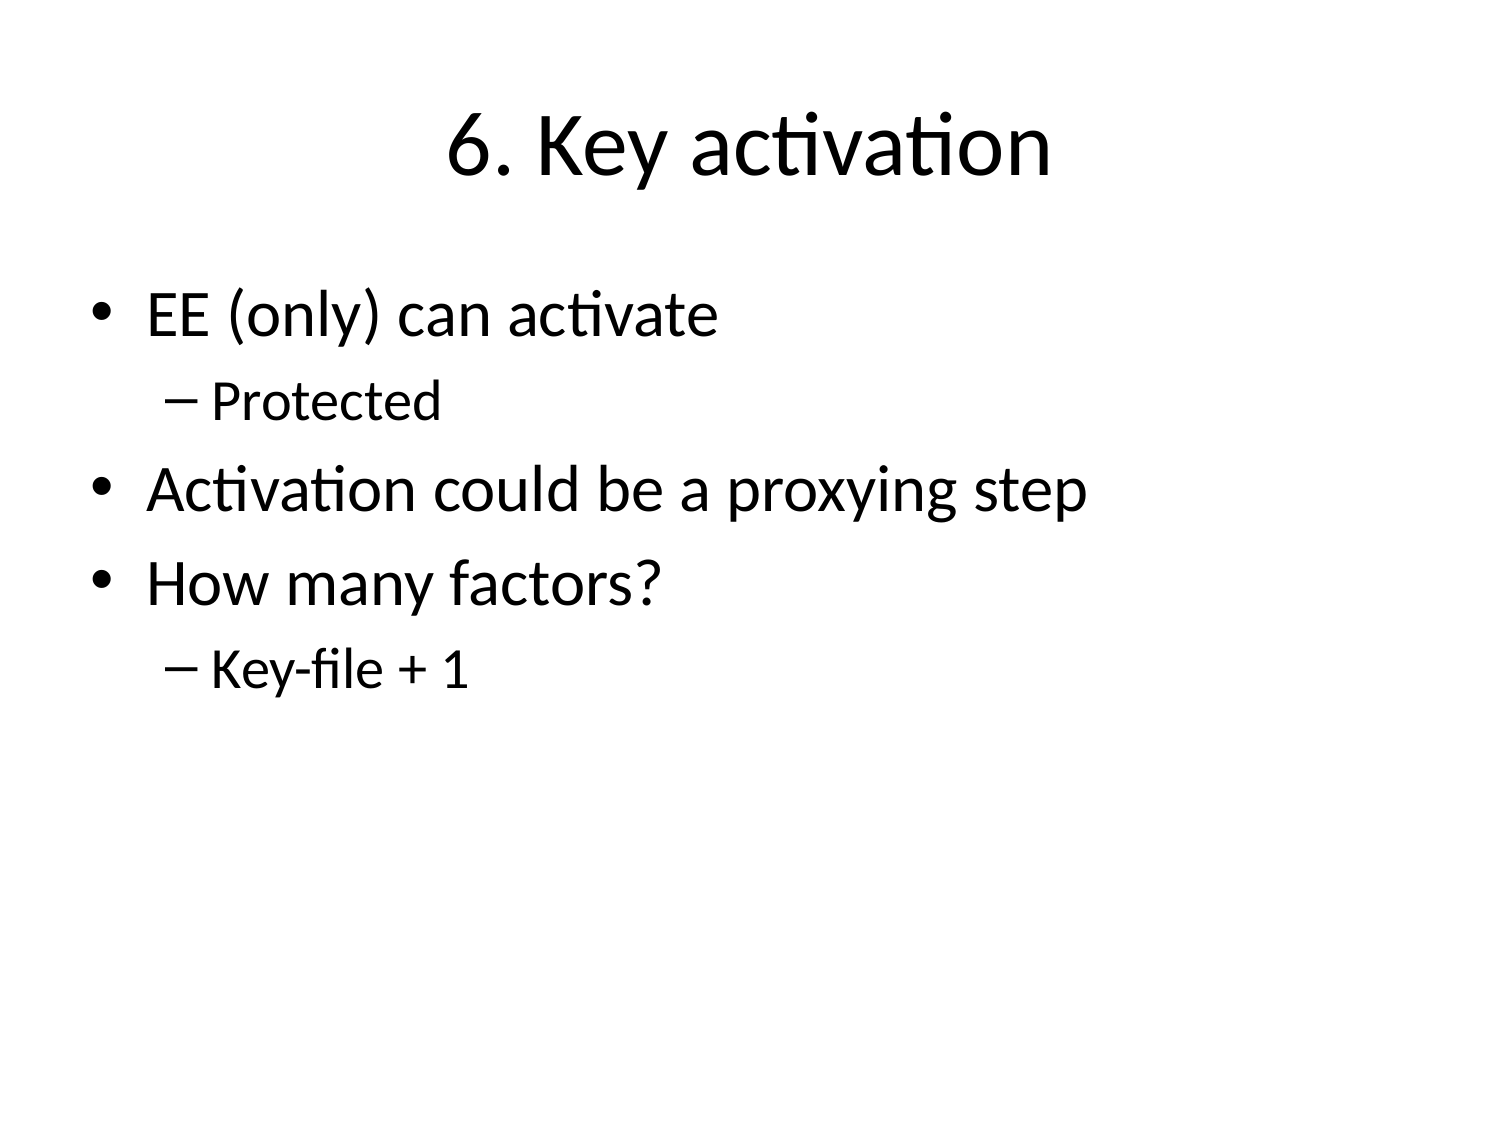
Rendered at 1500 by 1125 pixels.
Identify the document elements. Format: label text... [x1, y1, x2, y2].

list EE (only) can activate Protected Activation could be a proxying step How many factors? Key-file + 1 [75, 262, 1425, 1005]
title 6. Key activation [75, 45, 1425, 233]
